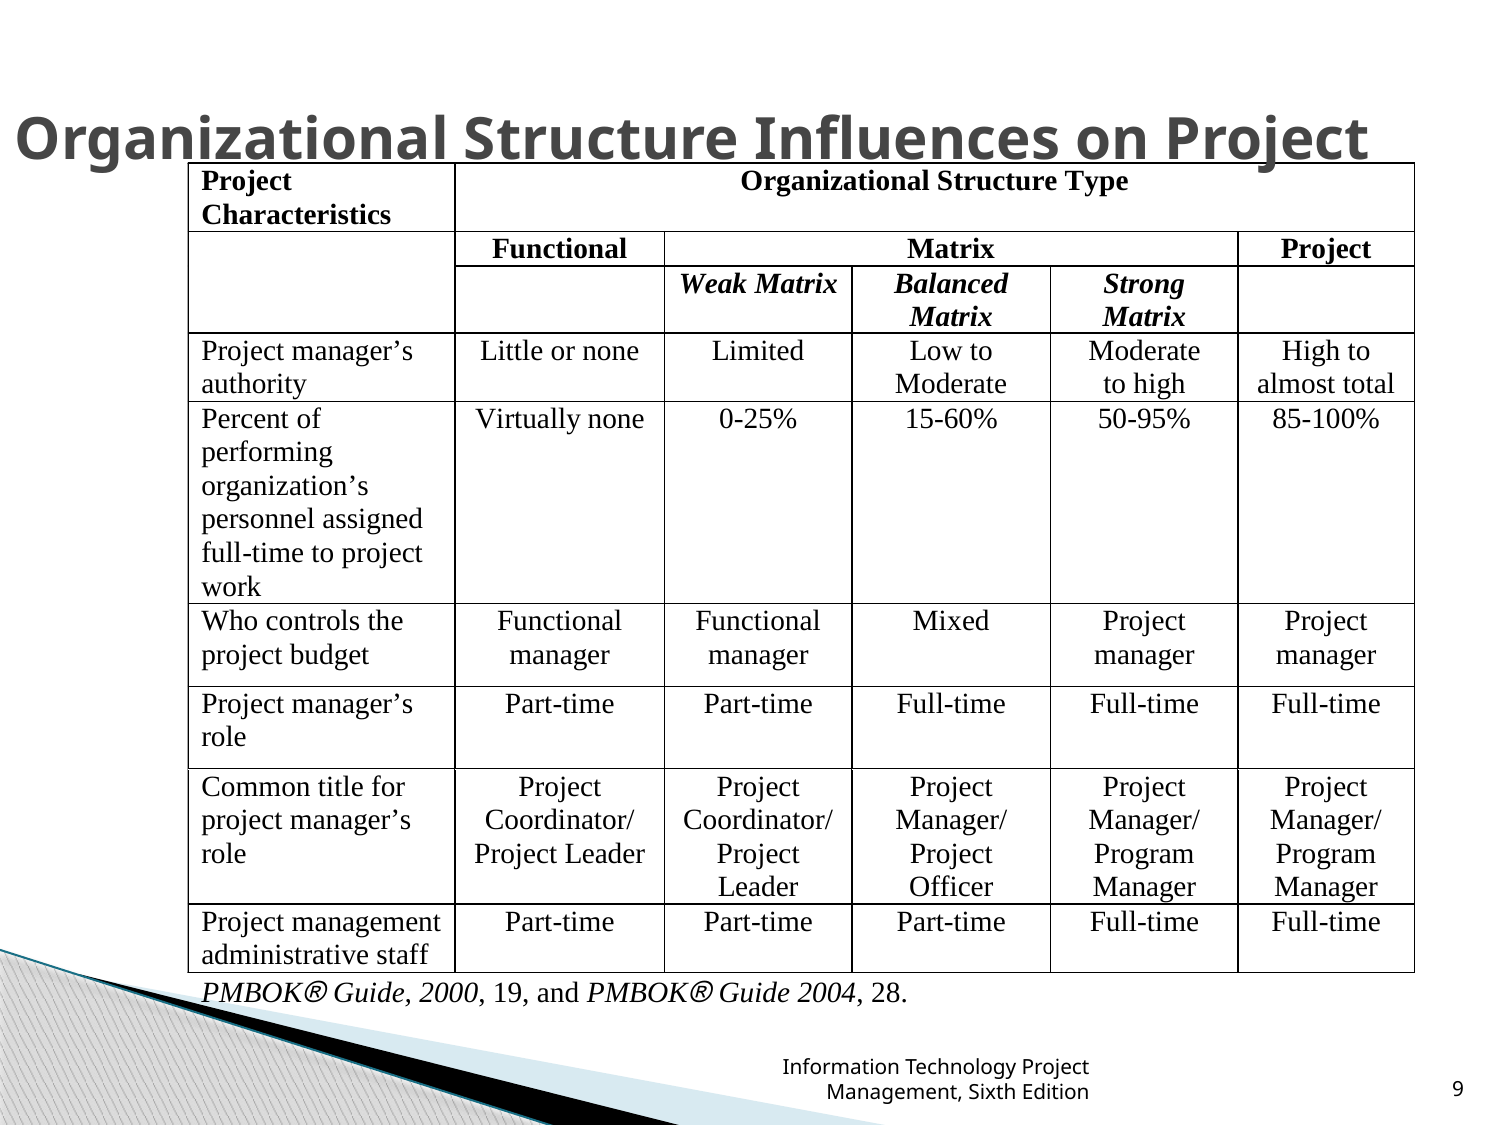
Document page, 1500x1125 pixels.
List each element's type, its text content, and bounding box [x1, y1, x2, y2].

title Organizational Structure Influences on Project [0, 42, 1447, 231]
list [187, 162, 1449, 1047]
slide_number 9 [1418, 1051, 1479, 1112]
footer Information Technology Project Management, Sixth Edition [718, 1058, 1105, 1112]
